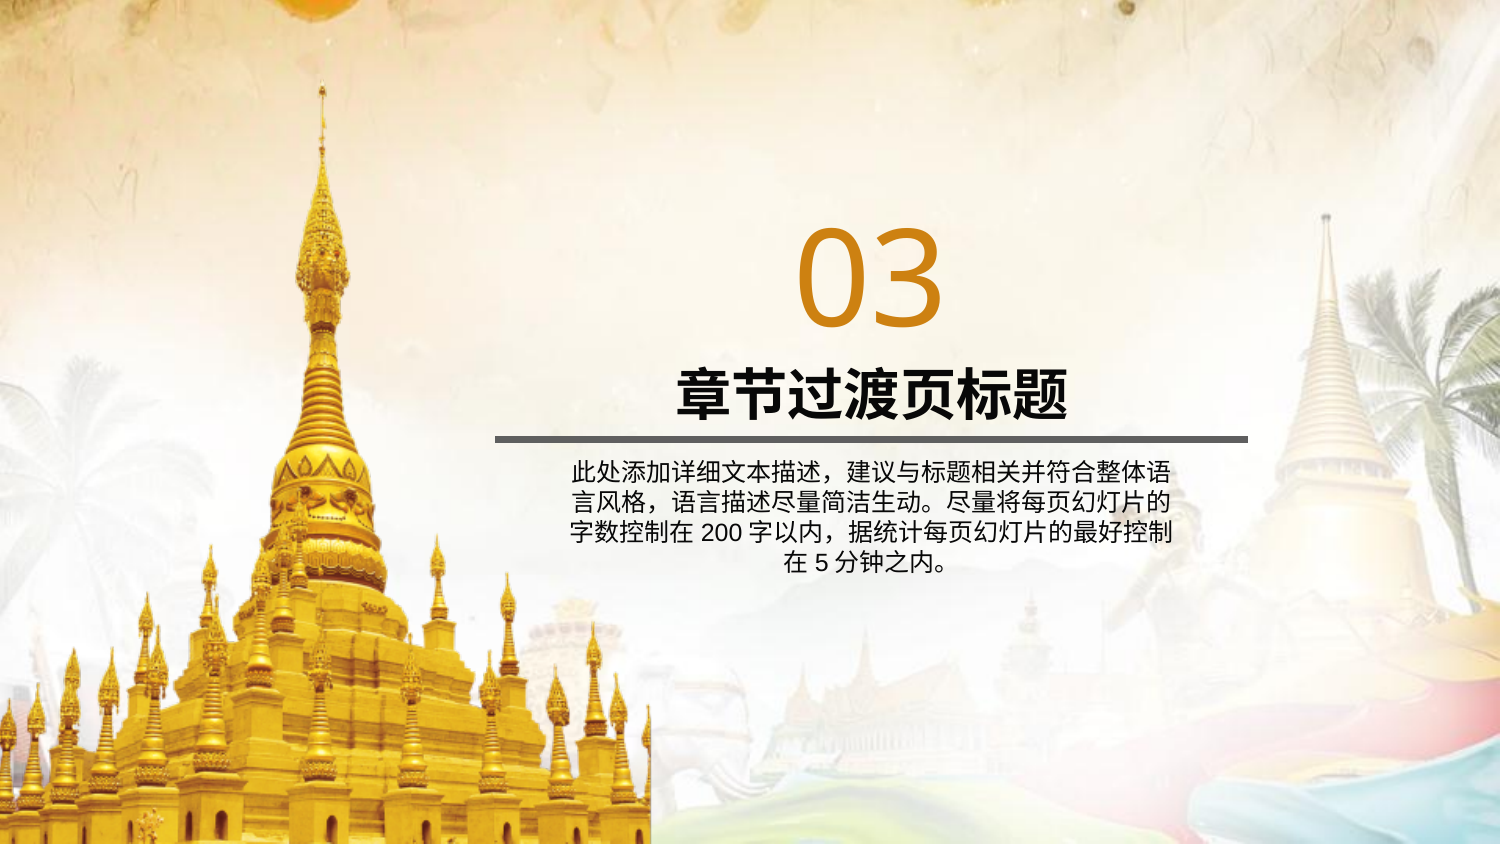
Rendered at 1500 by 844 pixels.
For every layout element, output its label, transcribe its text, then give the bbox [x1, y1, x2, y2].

text_box 章节过渡页标题 [660, 351, 1084, 435]
text_box 此处添加详细文本描述，建议与标题相关并符合整体语言风格，语言描述尽量简洁生动。尽量将每页幻灯片的字数控制在200字以内，据统计每页幻灯片的最好控制在5分钟之内。 [659, 449, 1199, 584]
picture [0, 0, 1500, 844]
text_box 03 [778, 183, 963, 361]
